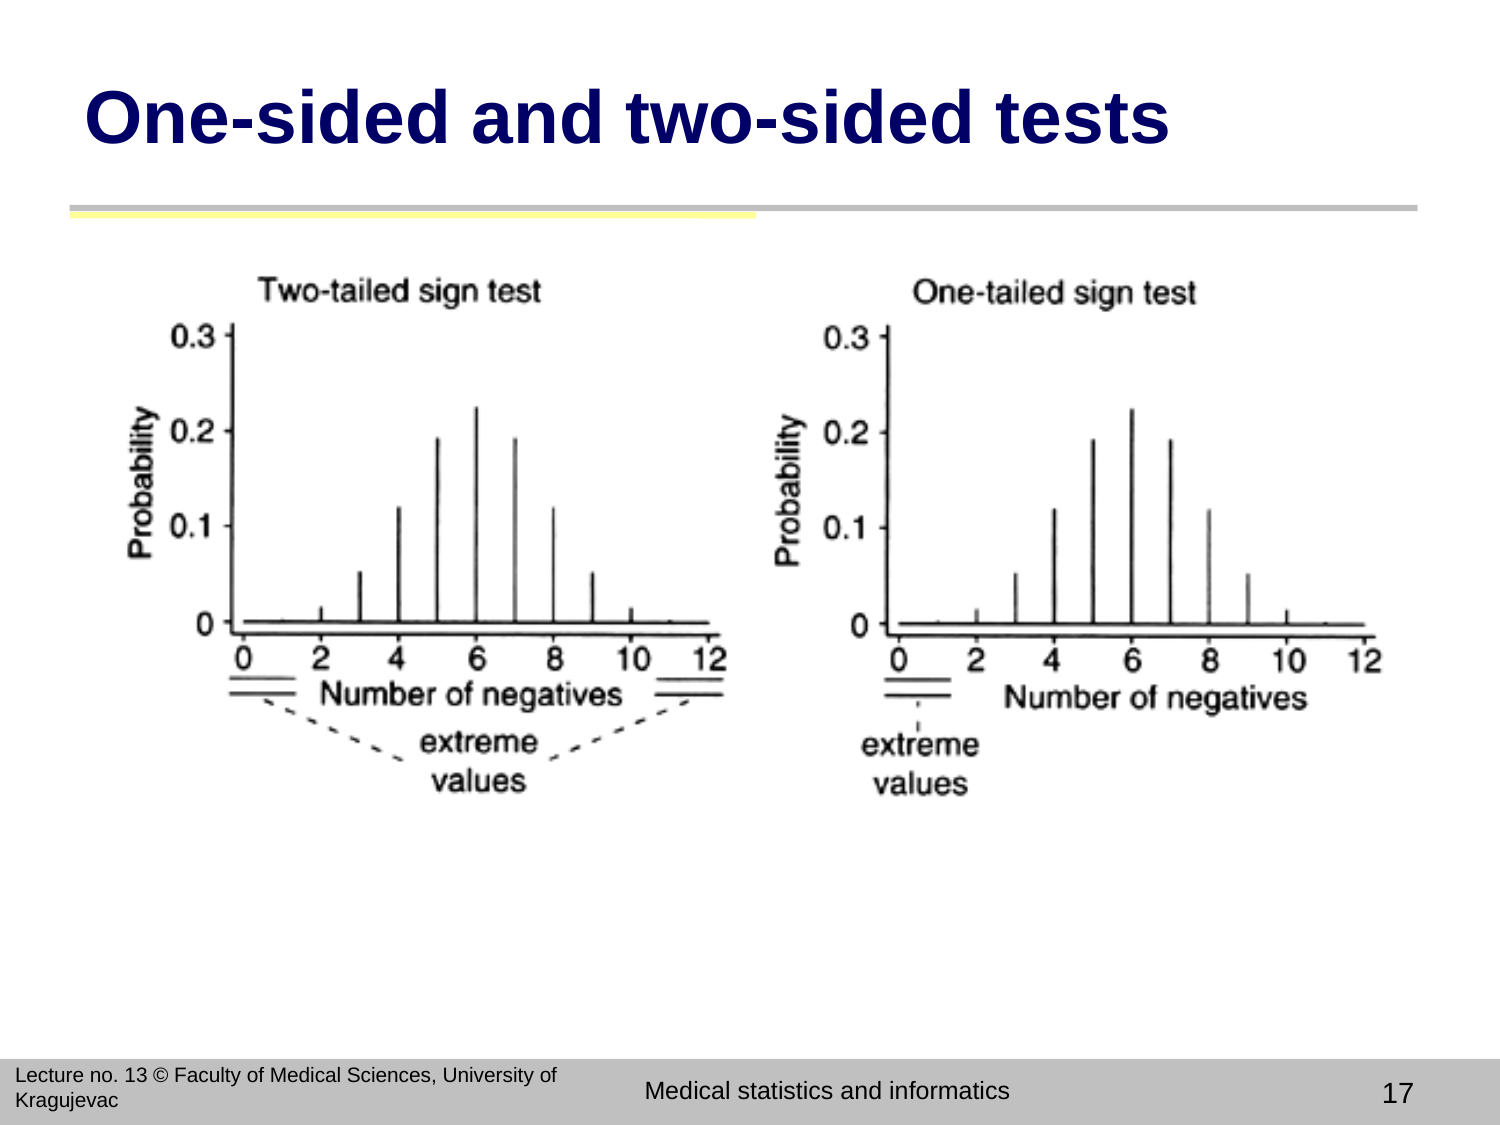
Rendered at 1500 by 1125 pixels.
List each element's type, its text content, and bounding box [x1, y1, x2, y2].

slide_number Lecture no. 13 © Faculty of Medical Sciences, University of Kragujevac [0, 1053, 629, 1108]
slide_number 17 [1164, 1066, 1430, 1125]
footer Medical statistics and informatics [512, 1066, 1144, 1125]
picture [112, 267, 1388, 800]
title One-sided and two-sided tests [69, 19, 1426, 208]
